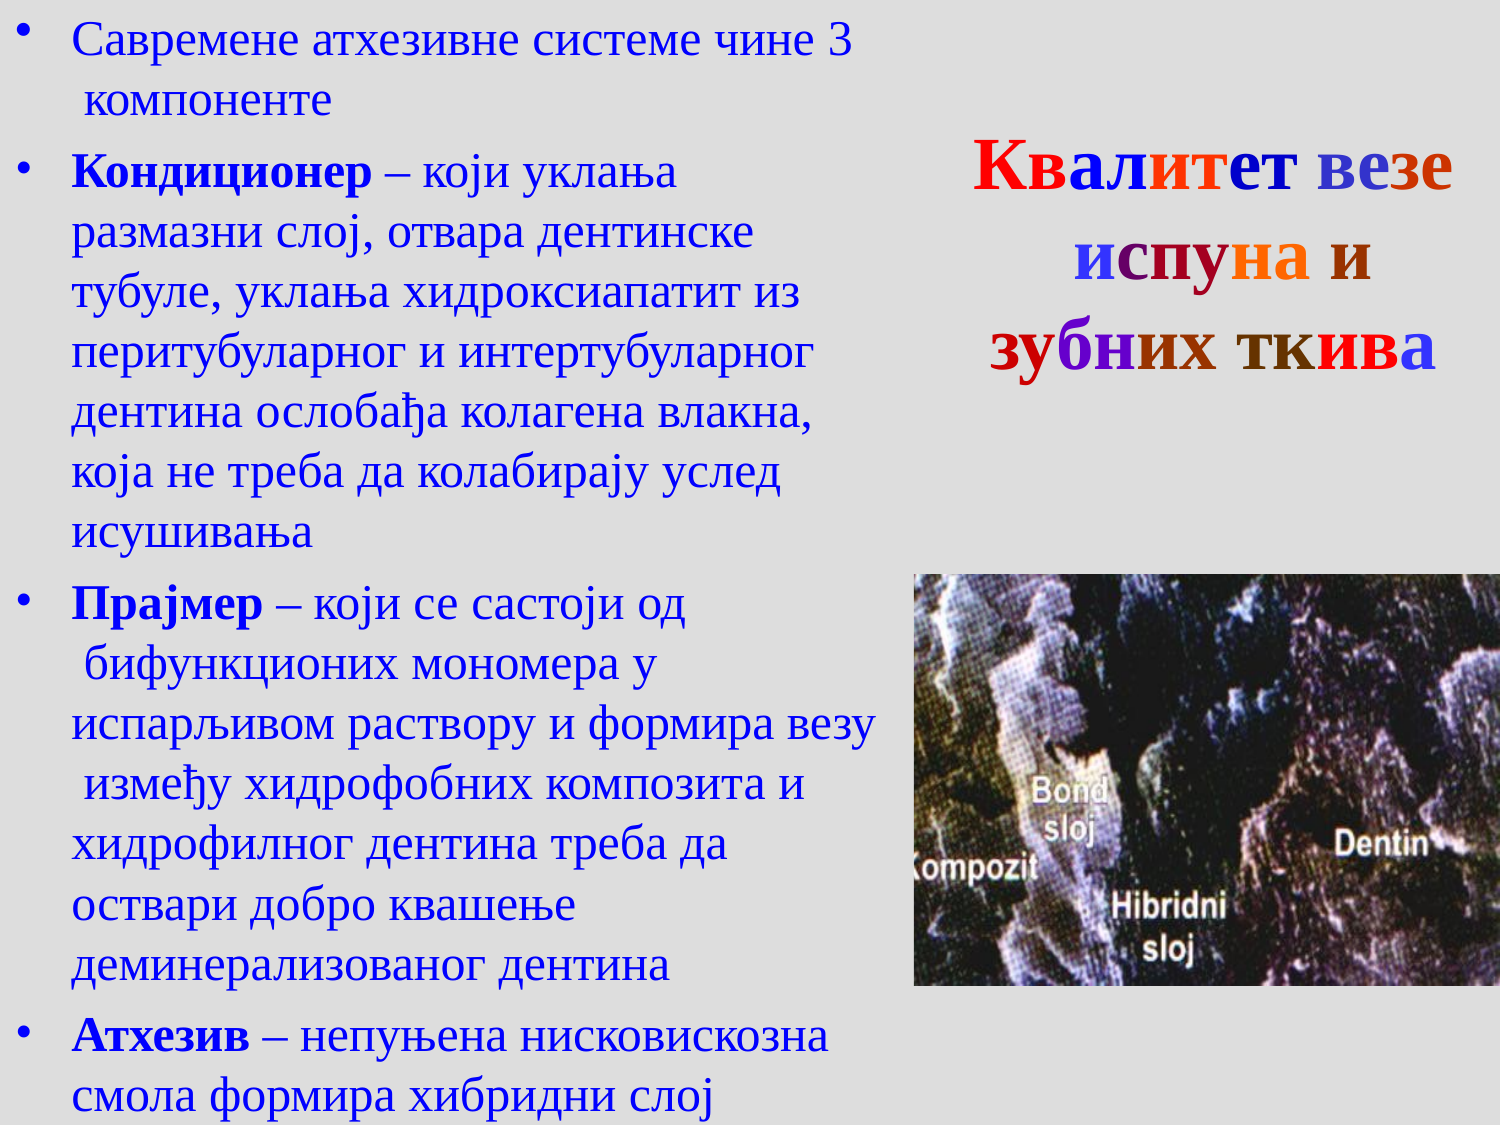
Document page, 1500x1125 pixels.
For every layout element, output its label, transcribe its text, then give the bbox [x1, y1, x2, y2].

text_box Савремене атхезивне системе чине 3 компоненте Кондиционер – који уклања размазни слој, отвара дентинске тубуле, уклања хидроксиапатит из перитубуларног и интертубуларног дентина ослобађа колагена влакна, која не треба да колабирају услед исушивања Прајмер – који се састоји од бифункционих мономера у испарљивом раствору и формира везу између хидрофобних композита и хидрофилног дентина треба да оствари добро квашење деминерализованог дентина Атхезив – непуњена нисковискозна смола формира хибридни слој [12, 3, 885, 1122]
title Квалитет везе испуна и зубних ткива [970, 112, 1456, 385]
text_box [913, 574, 1500, 986]
